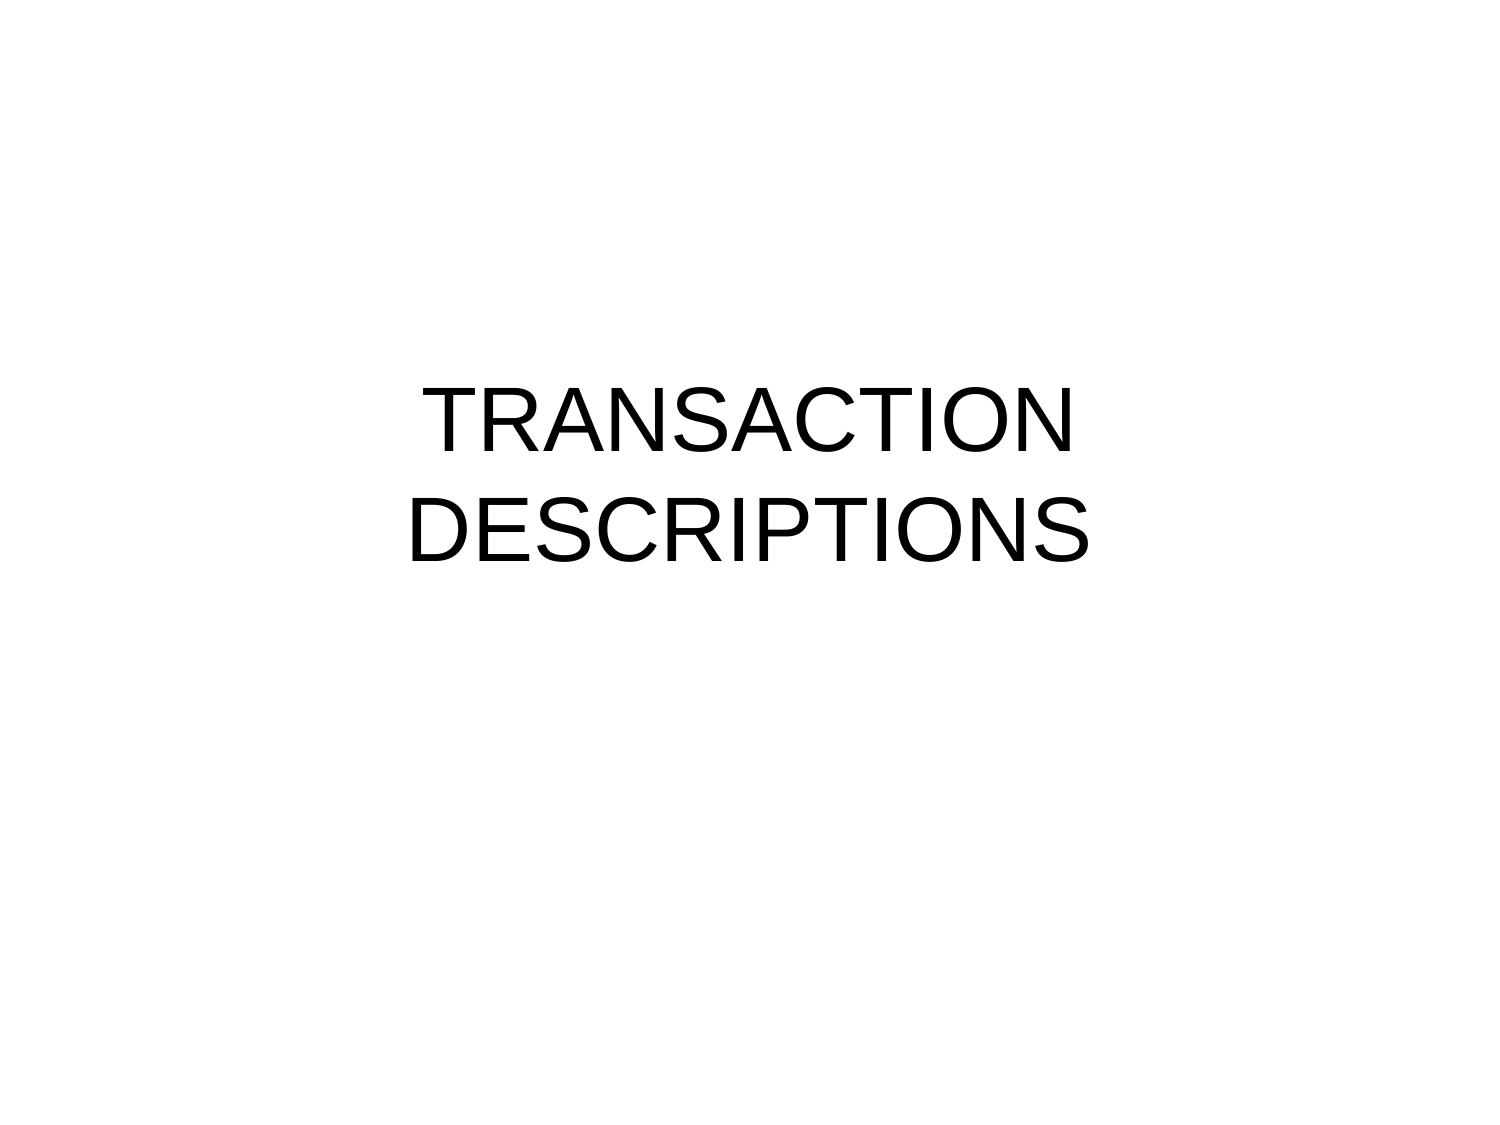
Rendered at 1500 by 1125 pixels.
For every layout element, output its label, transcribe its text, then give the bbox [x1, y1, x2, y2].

title TRANSACTION DESCRIPTIONS [112, 349, 1388, 591]
